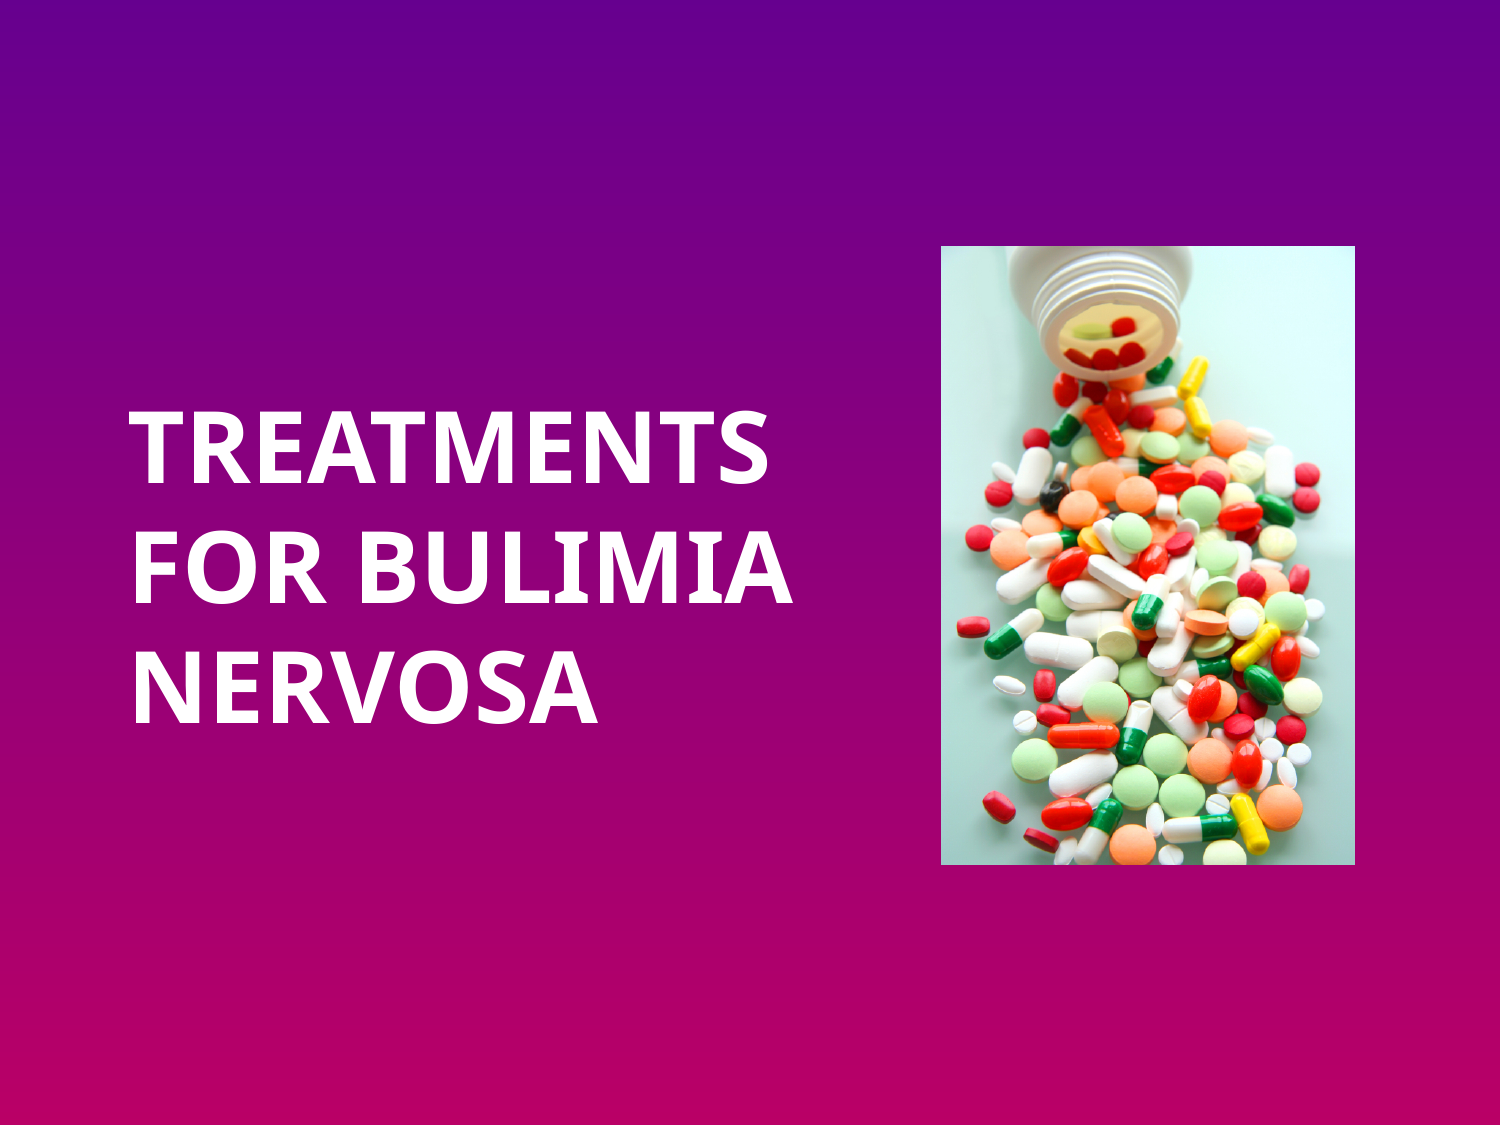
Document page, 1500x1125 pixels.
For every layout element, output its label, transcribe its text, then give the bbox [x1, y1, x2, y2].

picture [941, 246, 1355, 865]
title Treatments for bulimia nervosa [112, 376, 913, 726]
